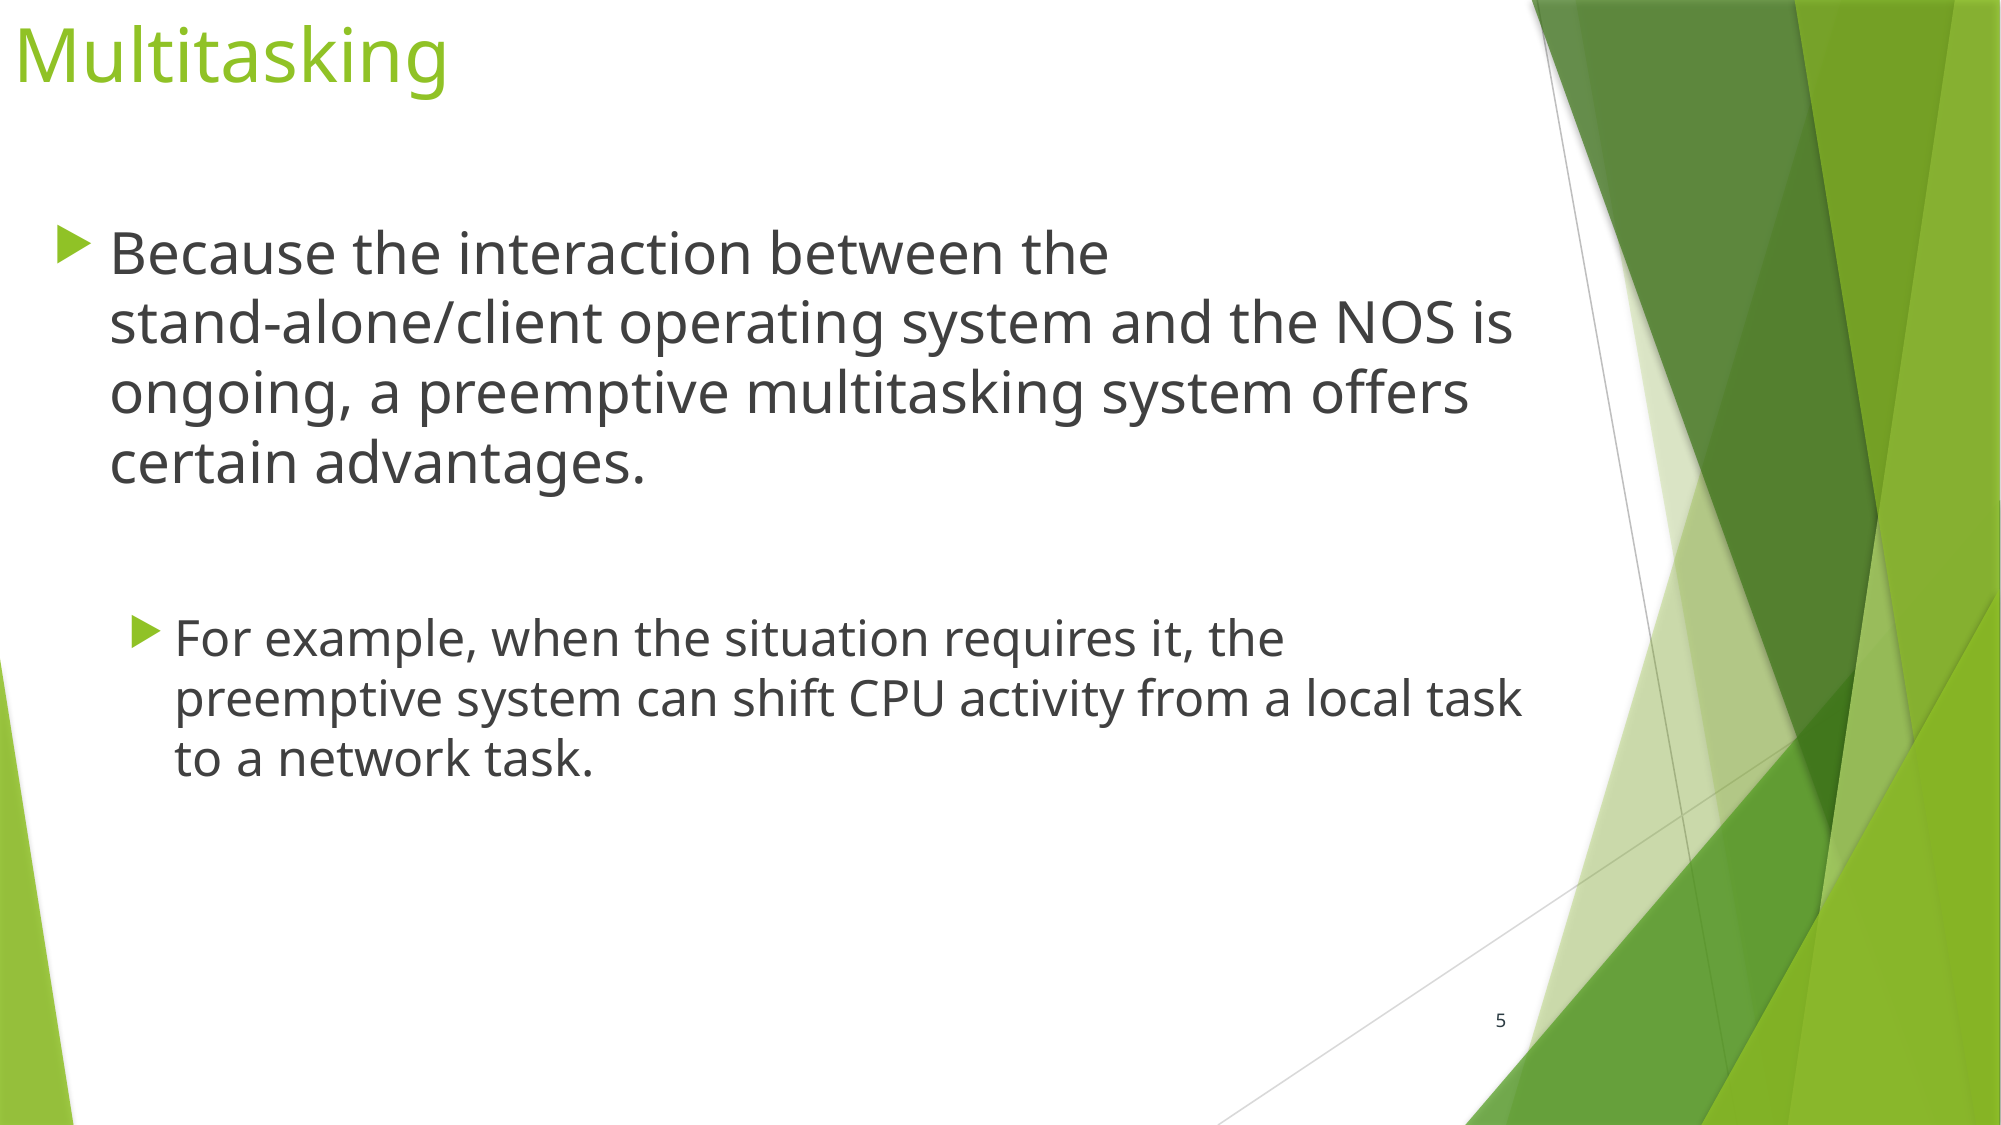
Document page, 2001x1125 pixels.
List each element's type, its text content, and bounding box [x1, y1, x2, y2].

list Because the interaction between the stand-alone/client operating system and the NOS is ongoing, a preemptive multitasking system offers certain advantages. For example, when the situation requires it, the preemptive system can shift CPU activity from a local task to a network task. [38, 208, 1569, 1019]
slide_number 5 [1409, 991, 1522, 1051]
title Multitasking [0, 0, 1410, 217]
